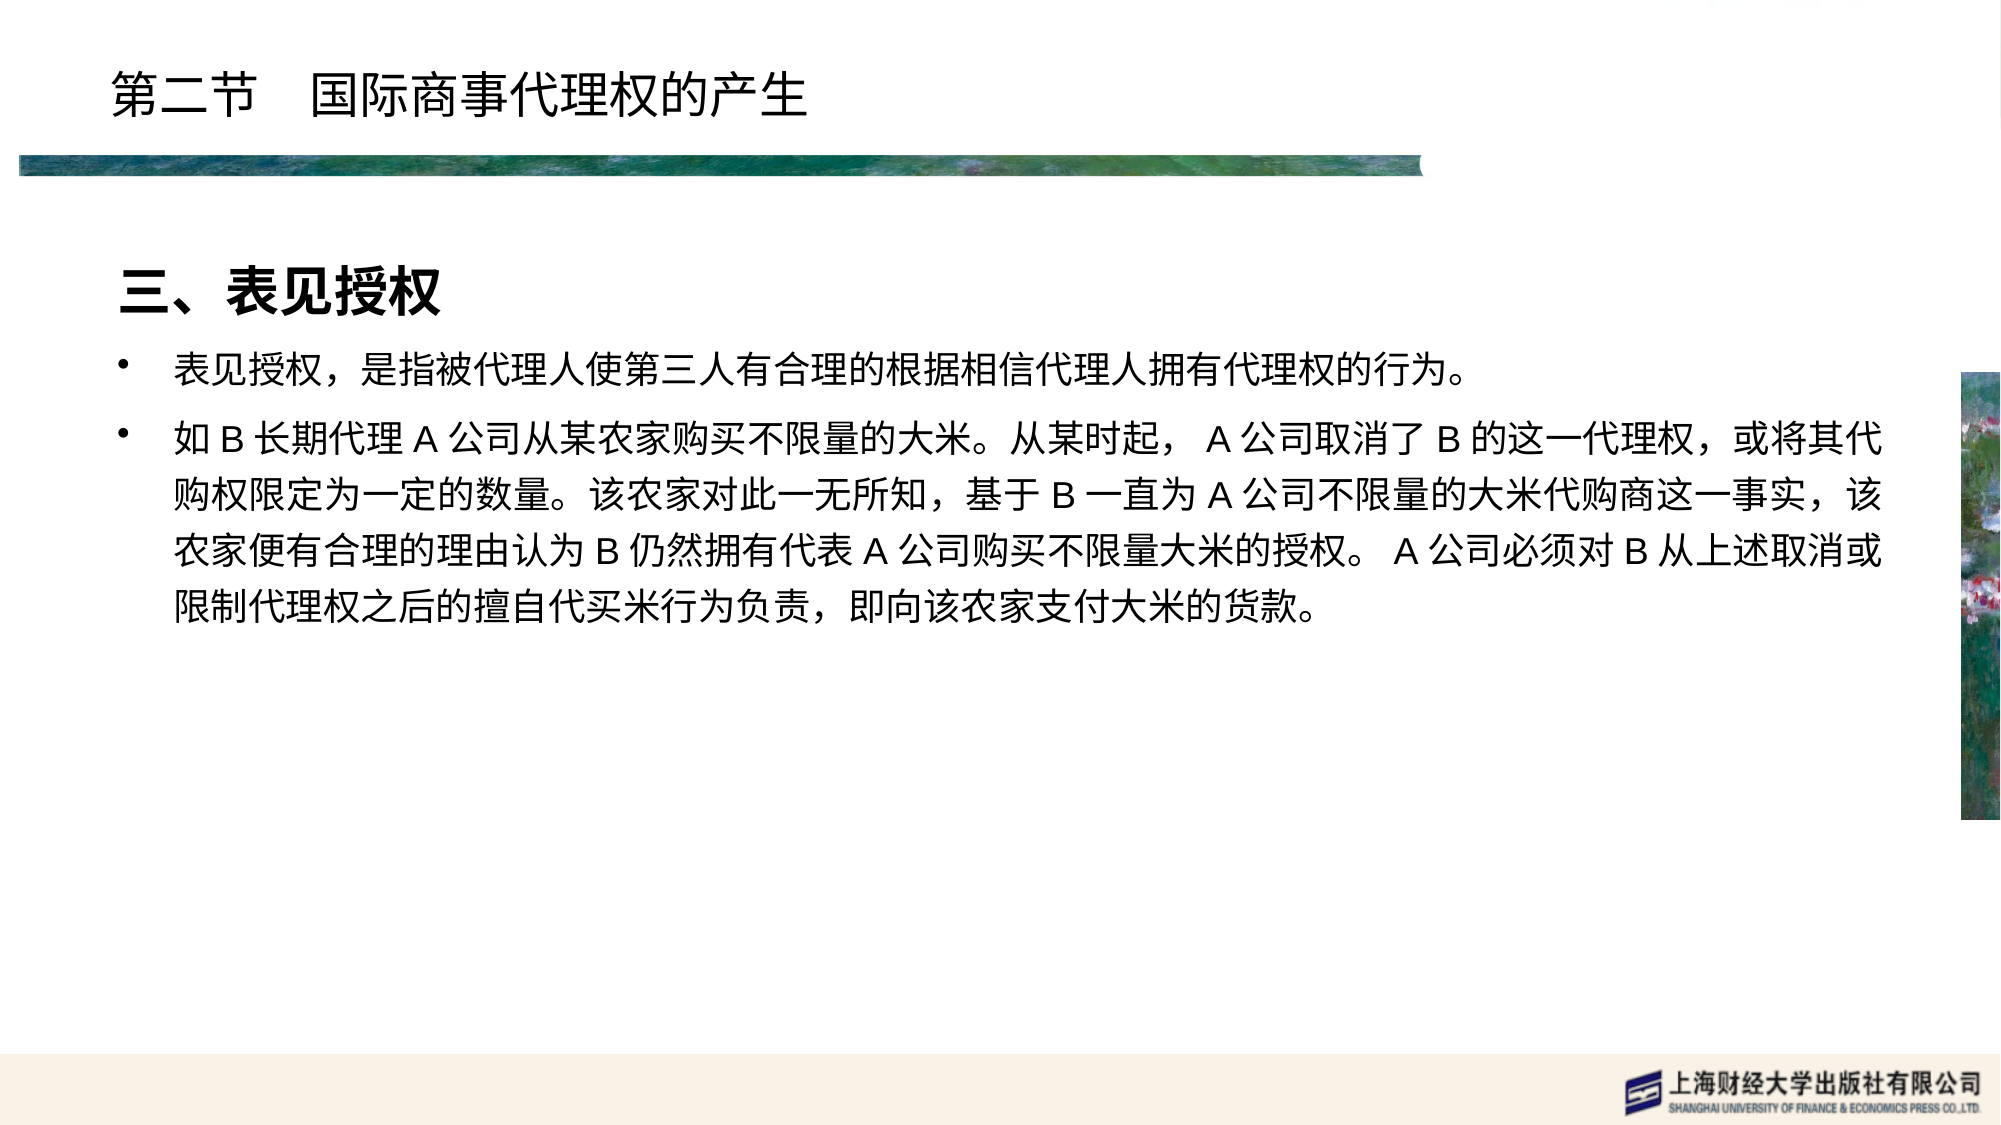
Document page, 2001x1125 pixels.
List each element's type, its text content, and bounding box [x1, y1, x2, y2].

list 三、表见授权 表见授权，是指被代理人使第三人有合理的根据相信代理人拥有代理权的行为。 如B长期代理A公司从某农家购买不限量的大米。从某时起，A公司取消了B的这一代理权，或将其代购权限定为一定的数量。该农家对此一无所知，基于B一直为A公司不限量的大米代购商这一事实，该农家便有合理的理由认为B仍然拥有代表A公司购买不限量大米的授权。A公司必须对B从上述取消或限制代理权之后的擅自代买米行为负责，即向该农家支付大米的货款。 [102, 233, 1898, 1032]
picture [0, 0, 2001, 1125]
title 第二节 国际商事代理权的产生 [94, 42, 1451, 146]
